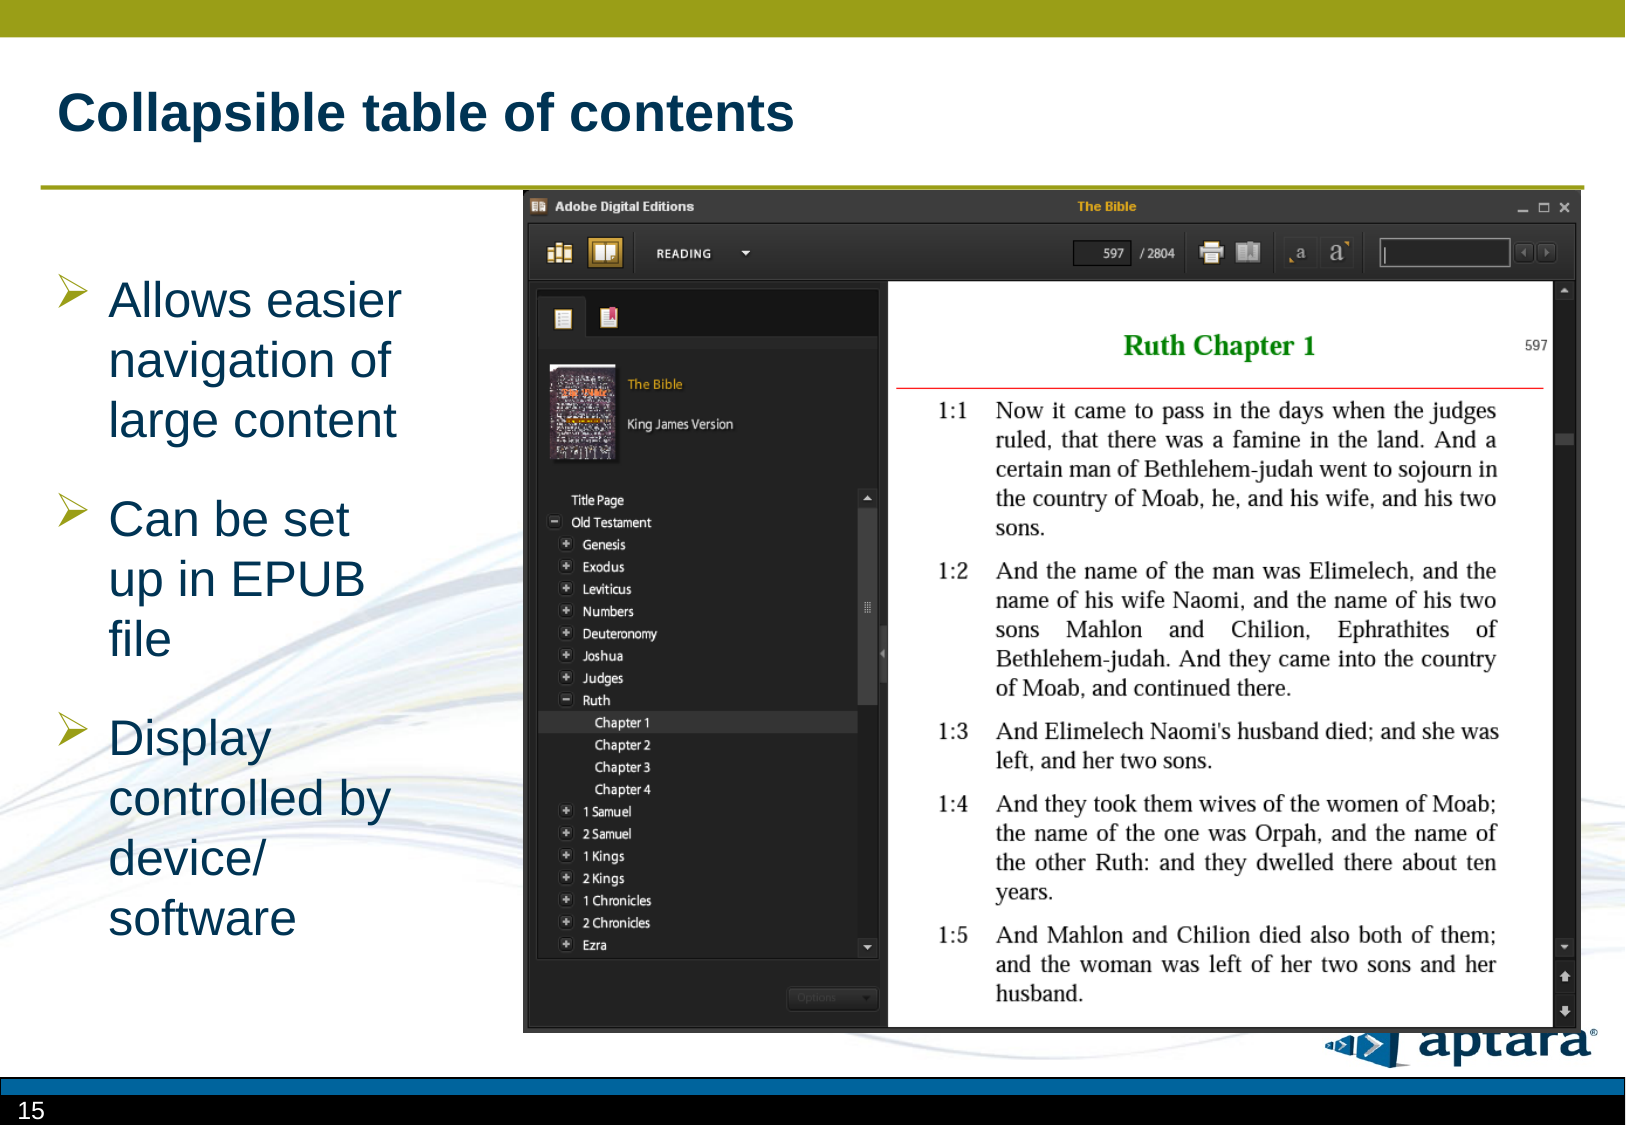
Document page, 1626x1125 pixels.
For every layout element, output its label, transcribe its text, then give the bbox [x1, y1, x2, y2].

picture [0, 496, 1625, 1074]
list Allows easier navigation of large content Can be set up in EPUB file Display controlled by device/ software [39, 259, 434, 1003]
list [523, 190, 1582, 1034]
title Collapsible table of contents [42, 37, 1584, 182]
slide_number 15 [2, 1086, 144, 1125]
